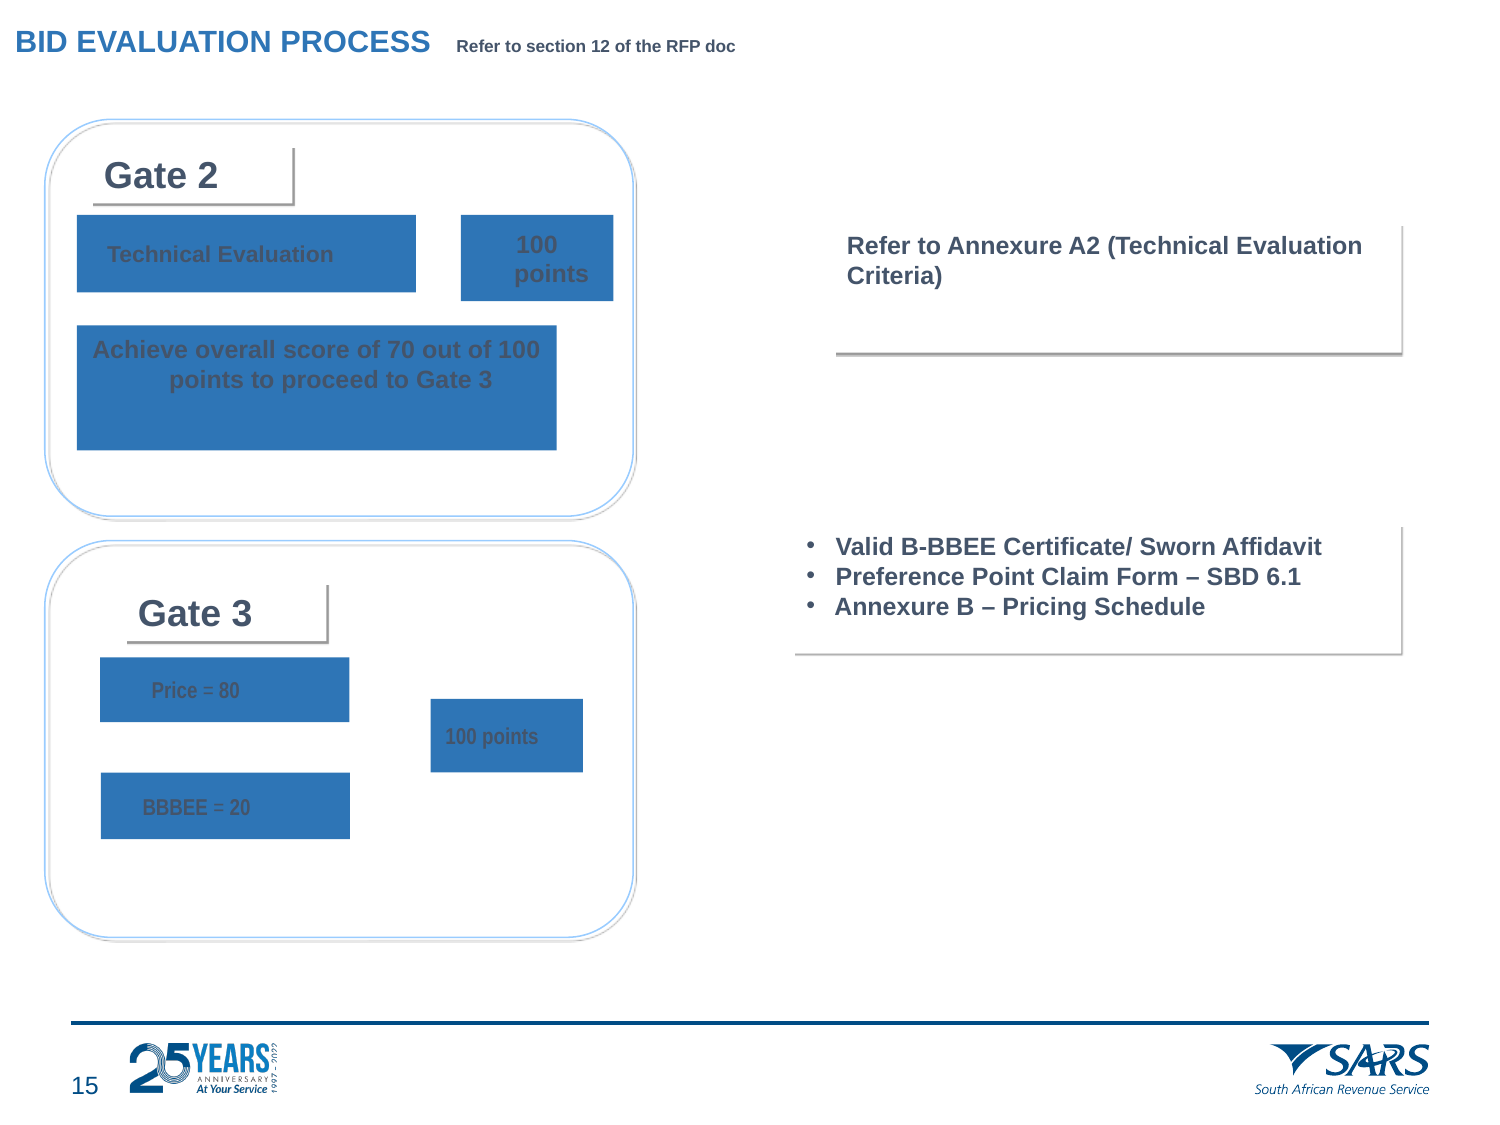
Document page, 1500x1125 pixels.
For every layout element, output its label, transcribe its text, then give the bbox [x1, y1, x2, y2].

text_box Technical Evaluation [76, 214, 416, 293]
text_box Refer to Annexure A2 (Technical Evaluation Criteria) [832, 221, 1402, 353]
title BID EVALUATION PROCESS Refer to section 12 of the RFP doc [0, 18, 1500, 106]
text_box Price = 80 [100, 657, 350, 723]
text_box Valid B-BBEE Certificate/ Sworn Affidavit Preference Point Claim Form – SBD 6.1 Annexure B – Pricing Schedule [791, 522, 1402, 654]
text_box [44, 540, 634, 938]
slide_number 14 [56, 1054, 394, 1115]
text_box Gate 2 [89, 143, 293, 204]
text_box [44, 119, 634, 517]
text_box Achieve overall score of 70 out of 100 points to proceed to Gate 3 [76, 325, 557, 451]
text_box Gate 3 [123, 581, 327, 642]
text_box 100 points [430, 698, 583, 773]
text_box 100 points [460, 214, 614, 302]
text_box BBBEE = 20 [100, 772, 350, 840]
